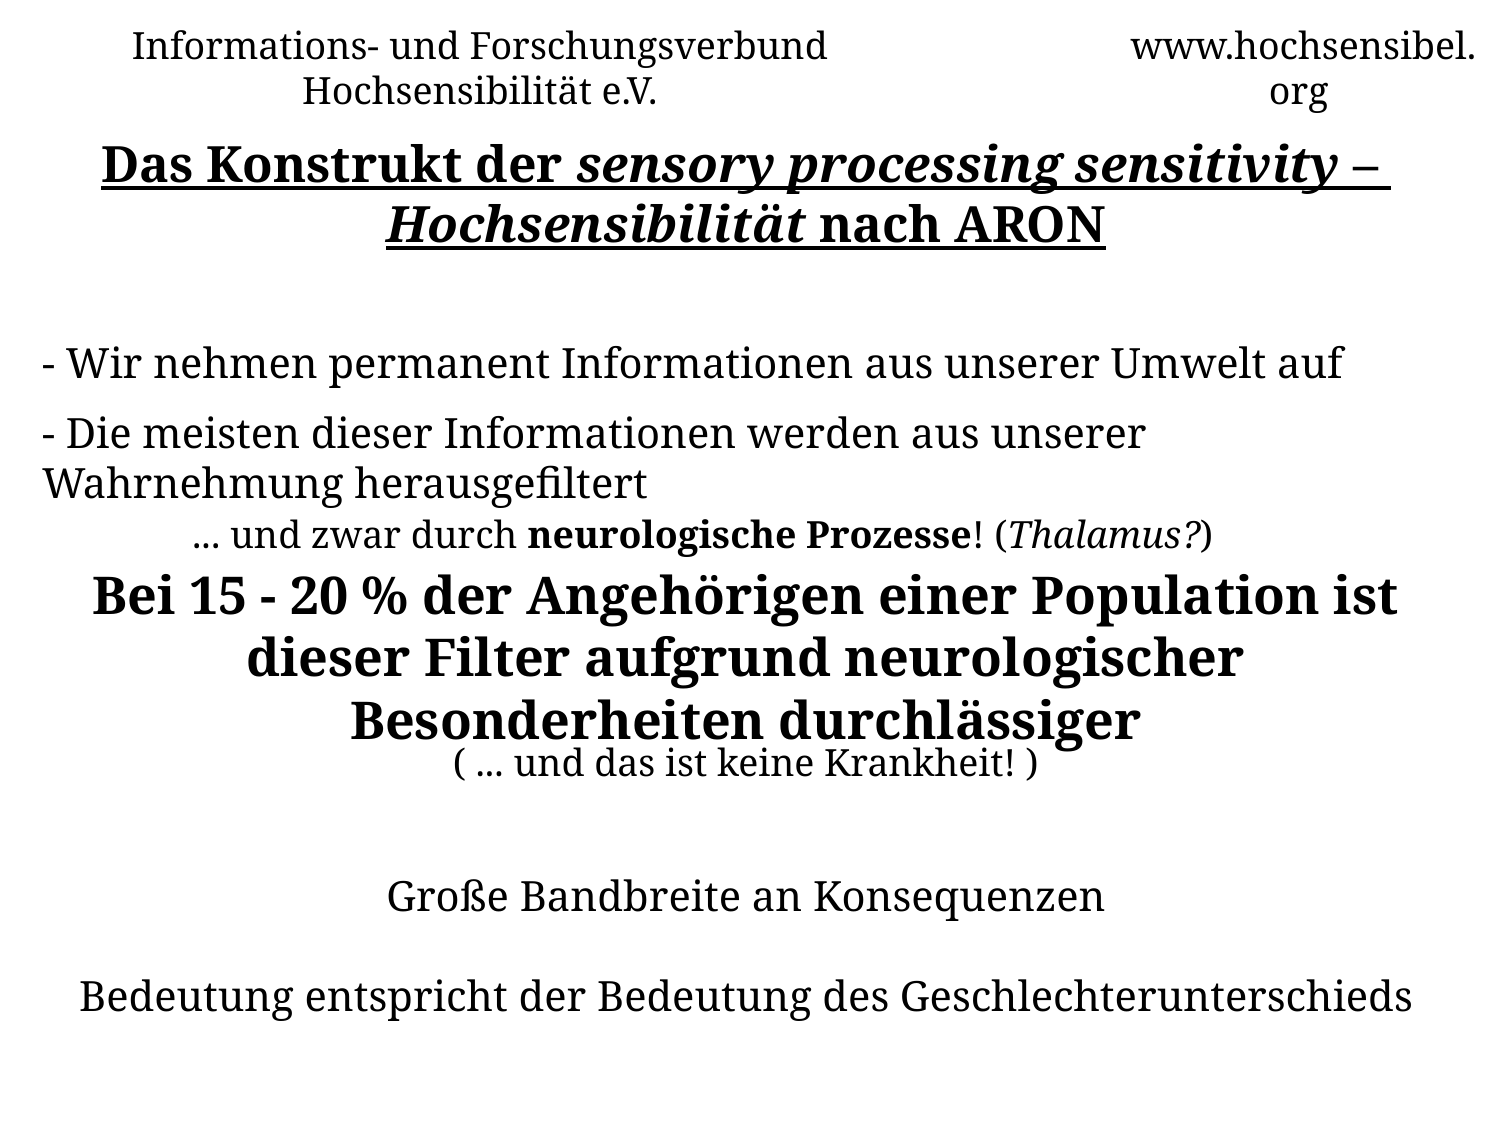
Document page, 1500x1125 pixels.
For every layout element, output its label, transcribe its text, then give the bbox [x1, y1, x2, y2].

text_box ( ... und das ist keine Krankheit! ) [27, 731, 1466, 792]
text_box Große Bandbreite an Konsequenzen Bedeutung entspricht der Bedeutung des Geschlechterunterschieds [27, 817, 1466, 1028]
text_box Informations- und Forschungsverbund Hochsensibilität e.V. [0, 14, 961, 120]
text_box www.hochsensibel.org [1107, 14, 1500, 120]
text_box Bei 15 - 20 % der Angehörigen einer Population ist dieser Filter aufgrund neurologischer Besonderheiten durchlässiger [27, 554, 1466, 731]
text_box Das Konstrukt der sensory processing sensitivity – Hochsensibilität nach Aron [27, 125, 1466, 260]
title - Wir nehmen permanent Informationen aus unserer Umwelt auf - Die meisten dieser Informationen werden aus unserer Wahrnehmung herausgefiltert ... und zwar durch neurologische Prozesse! (Thalamus?) [27, 309, 1466, 554]
